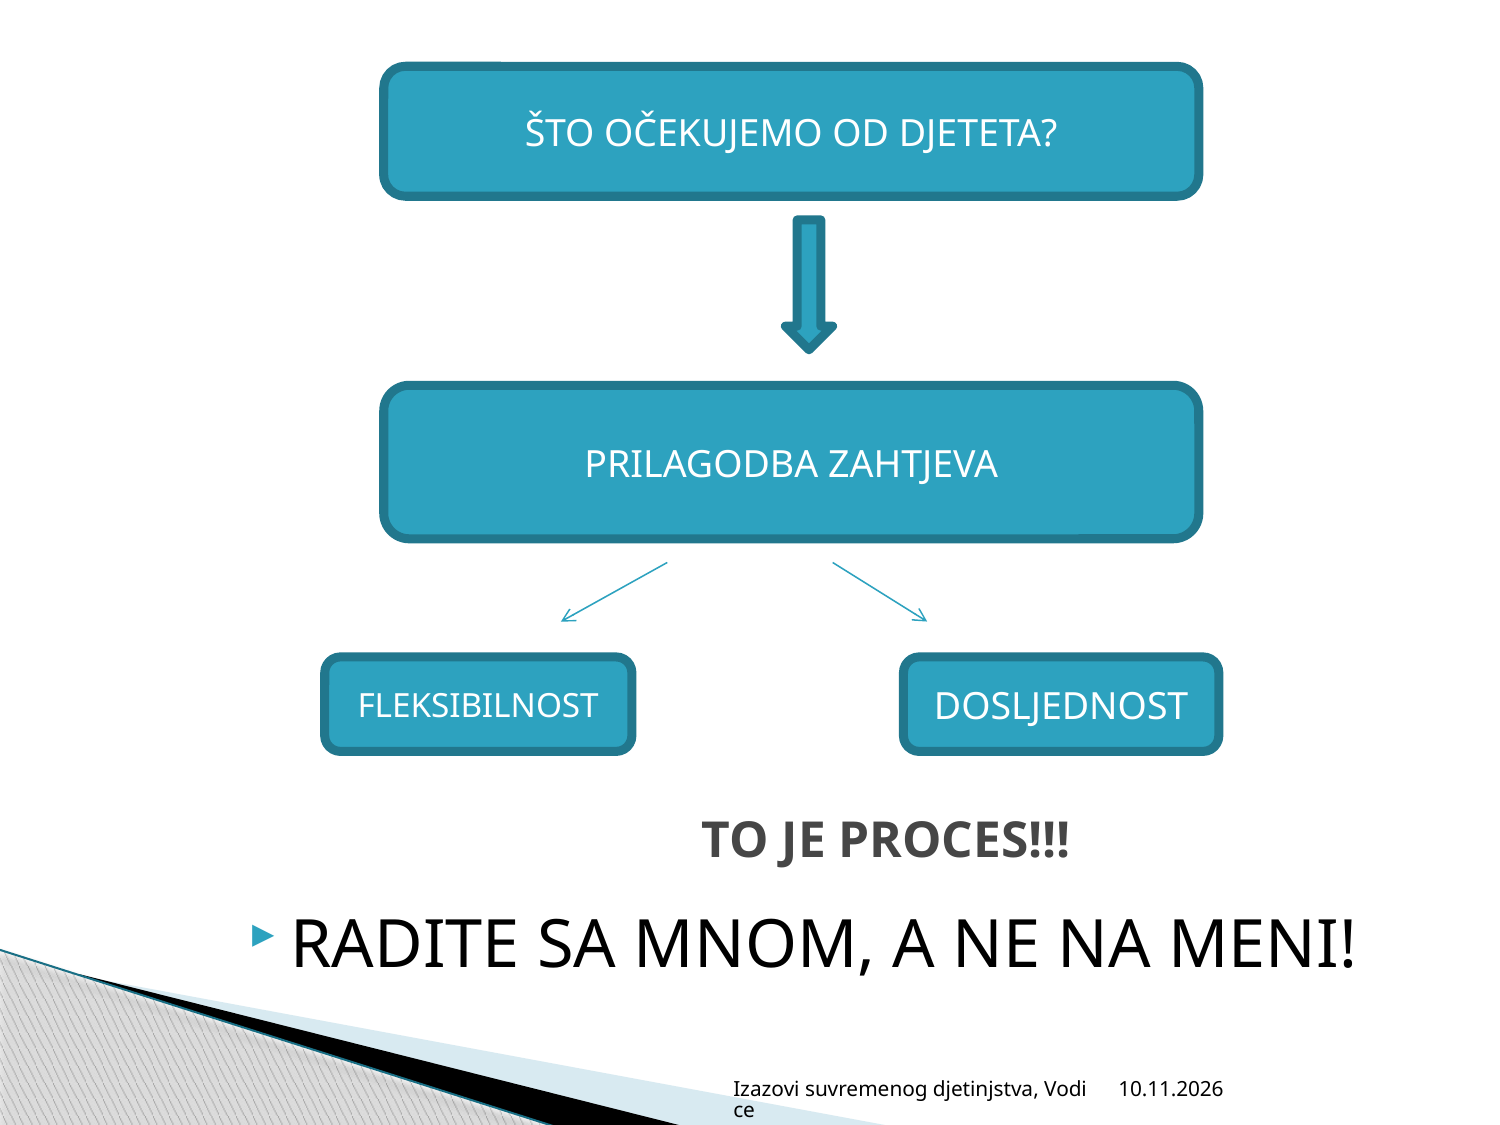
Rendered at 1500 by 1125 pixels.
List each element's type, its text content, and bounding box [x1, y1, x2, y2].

list RADITE SA MNOM, A NE NA MENI! [88, 893, 1500, 1029]
text_box [780, 215, 838, 355]
text_box ŠTO OČEKUJEMO OD DJETETA? [379, 61, 1204, 201]
text_box PRILAGODBA ZAHTJEVA [379, 380, 1204, 544]
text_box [832, 562, 928, 622]
text_box FLEKSIBILNOST [320, 652, 637, 756]
footer Izazovi suvremenog djetinjstva, Vodice [718, 1051, 1105, 1112]
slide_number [1105, 1051, 1419, 1112]
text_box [560, 562, 668, 622]
title TO JE PROCES!!! [272, 800, 1500, 875]
text_box DOSLJEDNOST [898, 652, 1224, 756]
